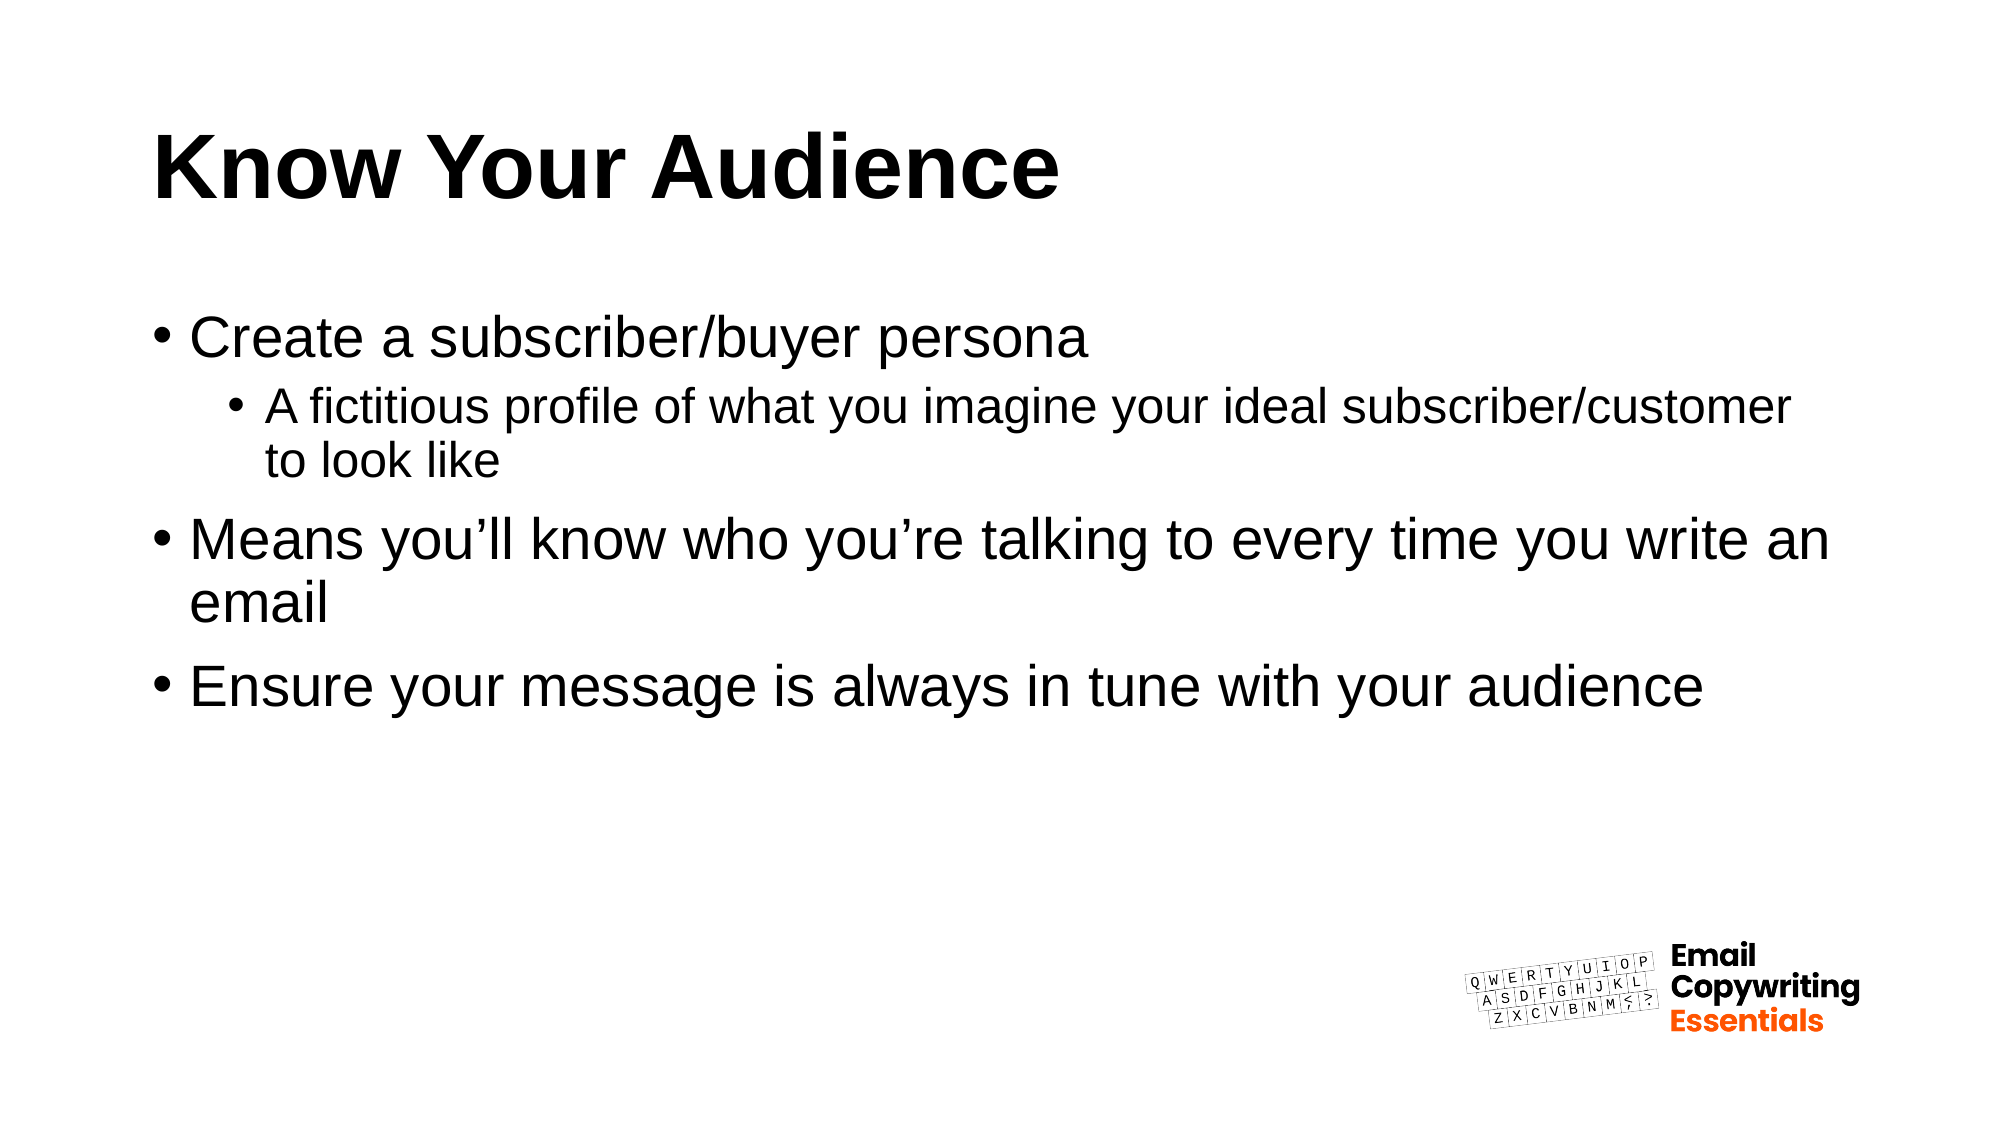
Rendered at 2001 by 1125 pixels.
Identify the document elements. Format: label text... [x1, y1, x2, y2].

list Create a subscriber/buyer persona A fictitious profile of what you imagine your ideal subscriber/customer to look like Means you’ll know who you’re talking to every time you write an email Ensure your message is always in tune with your audience [137, 299, 1863, 1014]
picture [1462, 1014, 1863, 1066]
title Know Your Audience [137, 59, 1863, 278]
